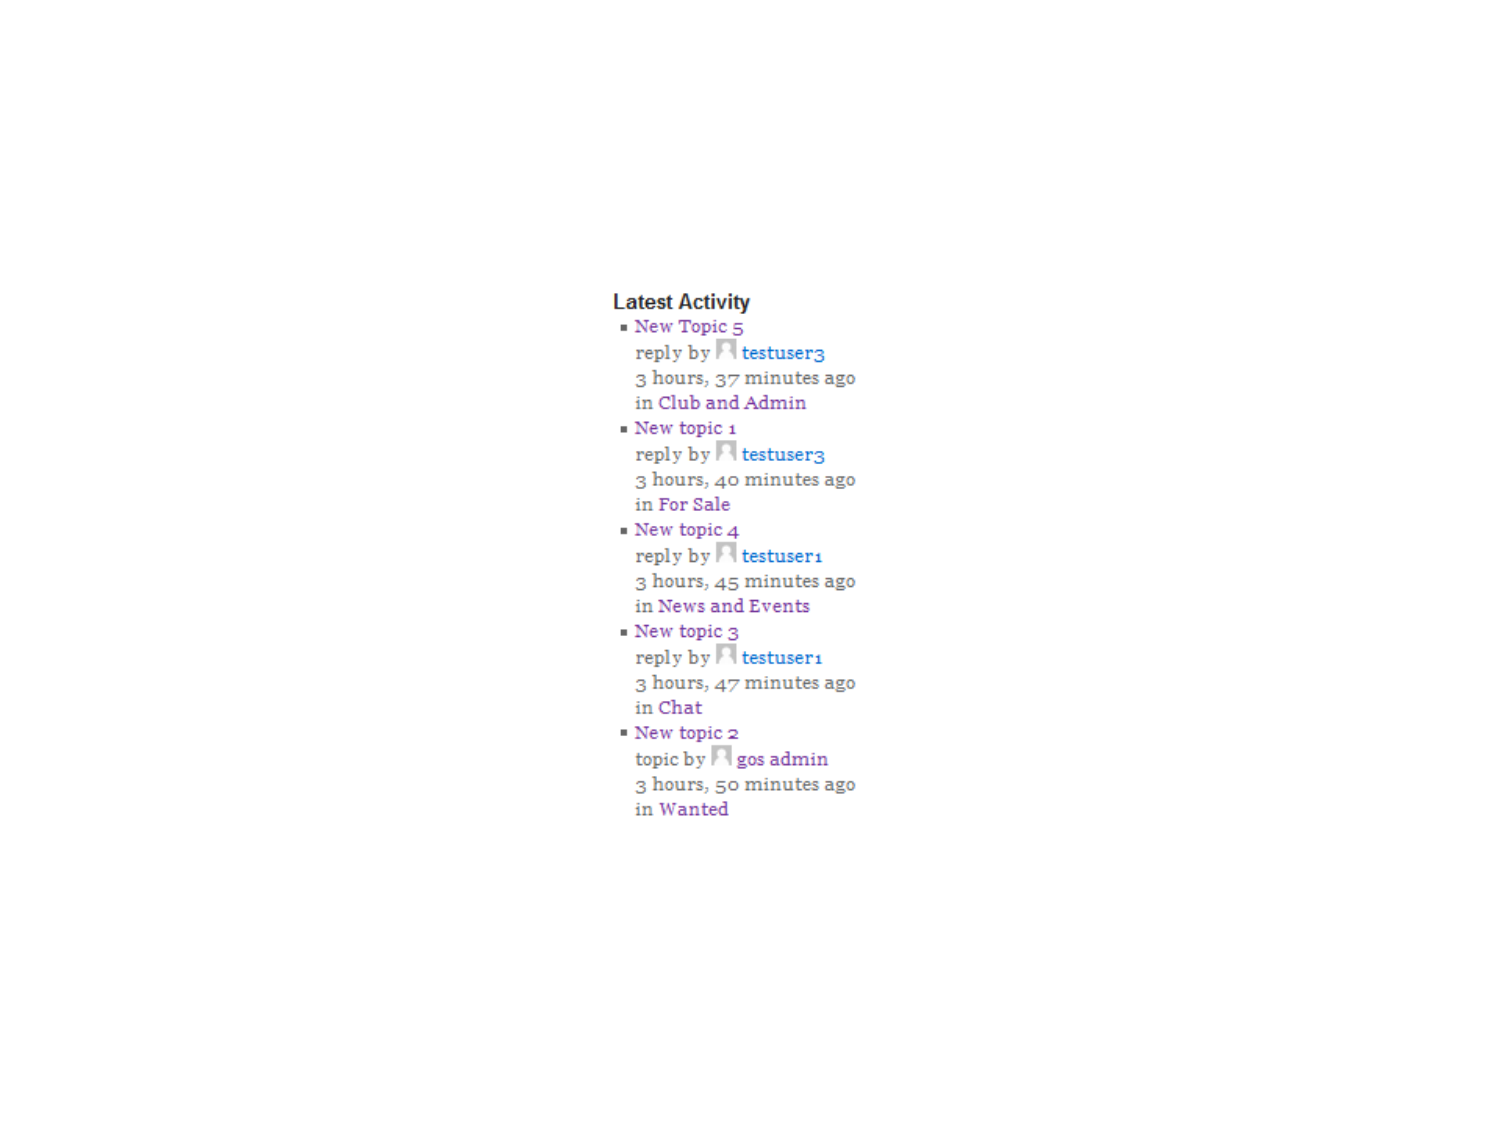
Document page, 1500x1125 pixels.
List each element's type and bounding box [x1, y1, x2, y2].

picture [595, 277, 905, 848]
